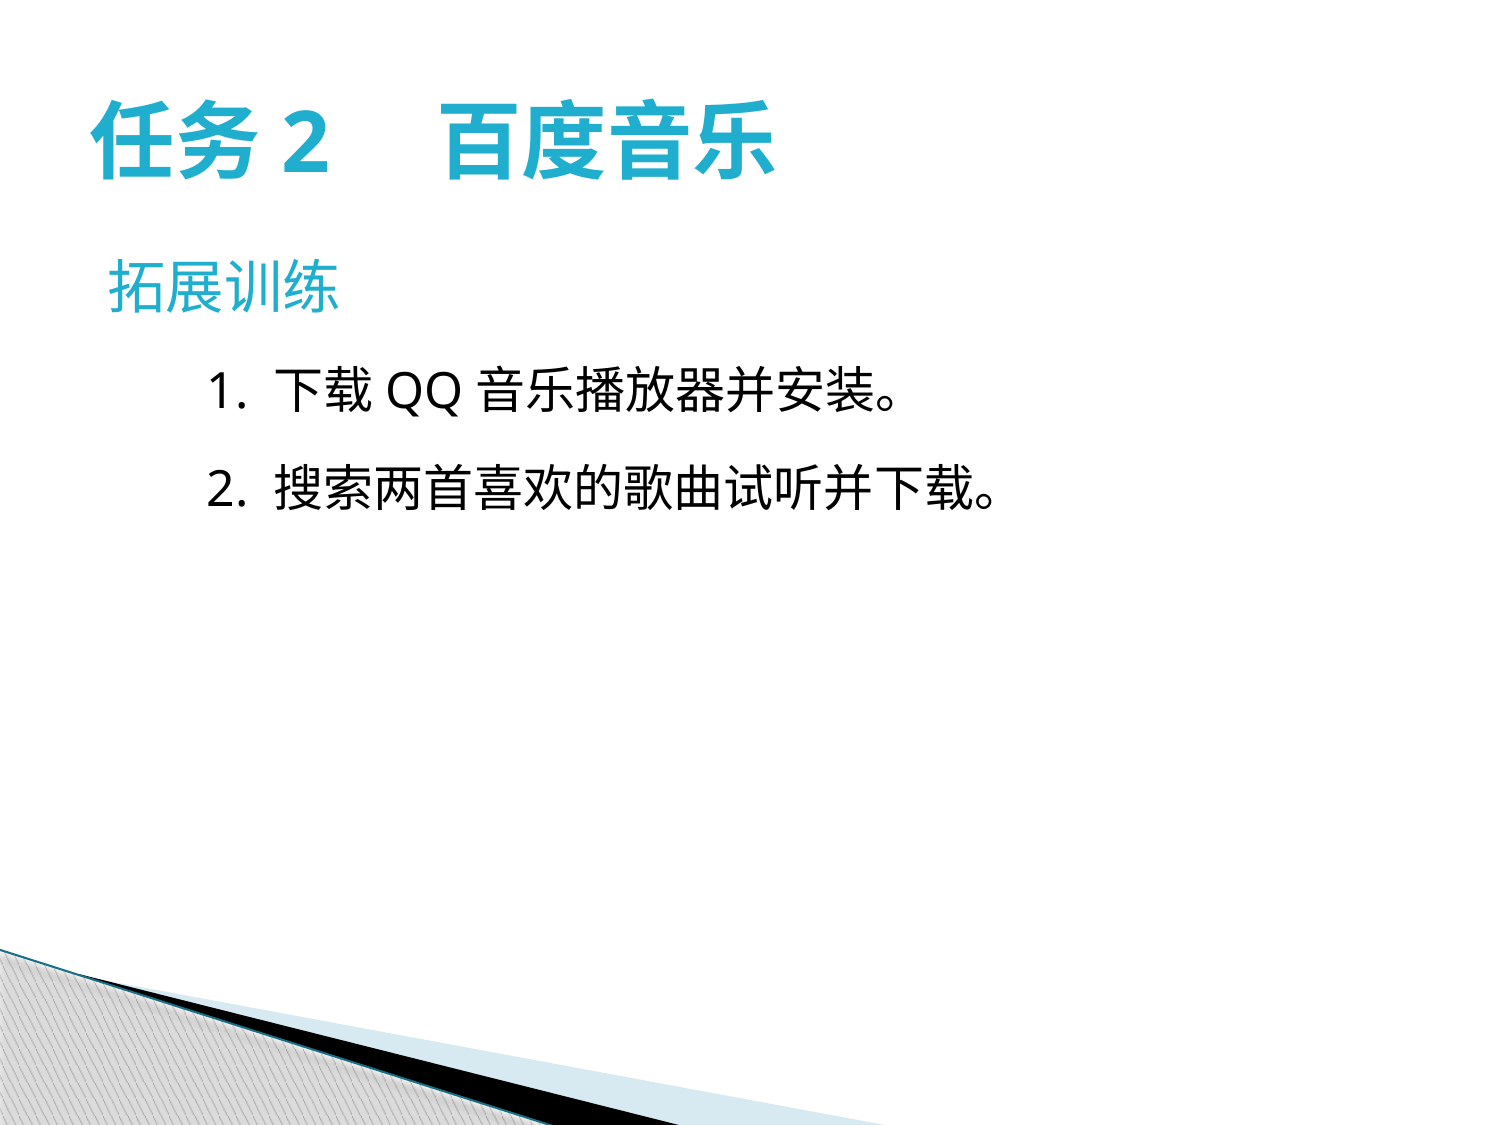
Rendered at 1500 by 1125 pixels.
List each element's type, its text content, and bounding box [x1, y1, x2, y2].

title 任务2 百度音乐 [75, 45, 1425, 233]
list 拓展训练 1. 下载QQ音乐播放器并安装。 2. 搜索两首喜欢的歌曲试听并下载。 [75, 243, 1425, 986]
